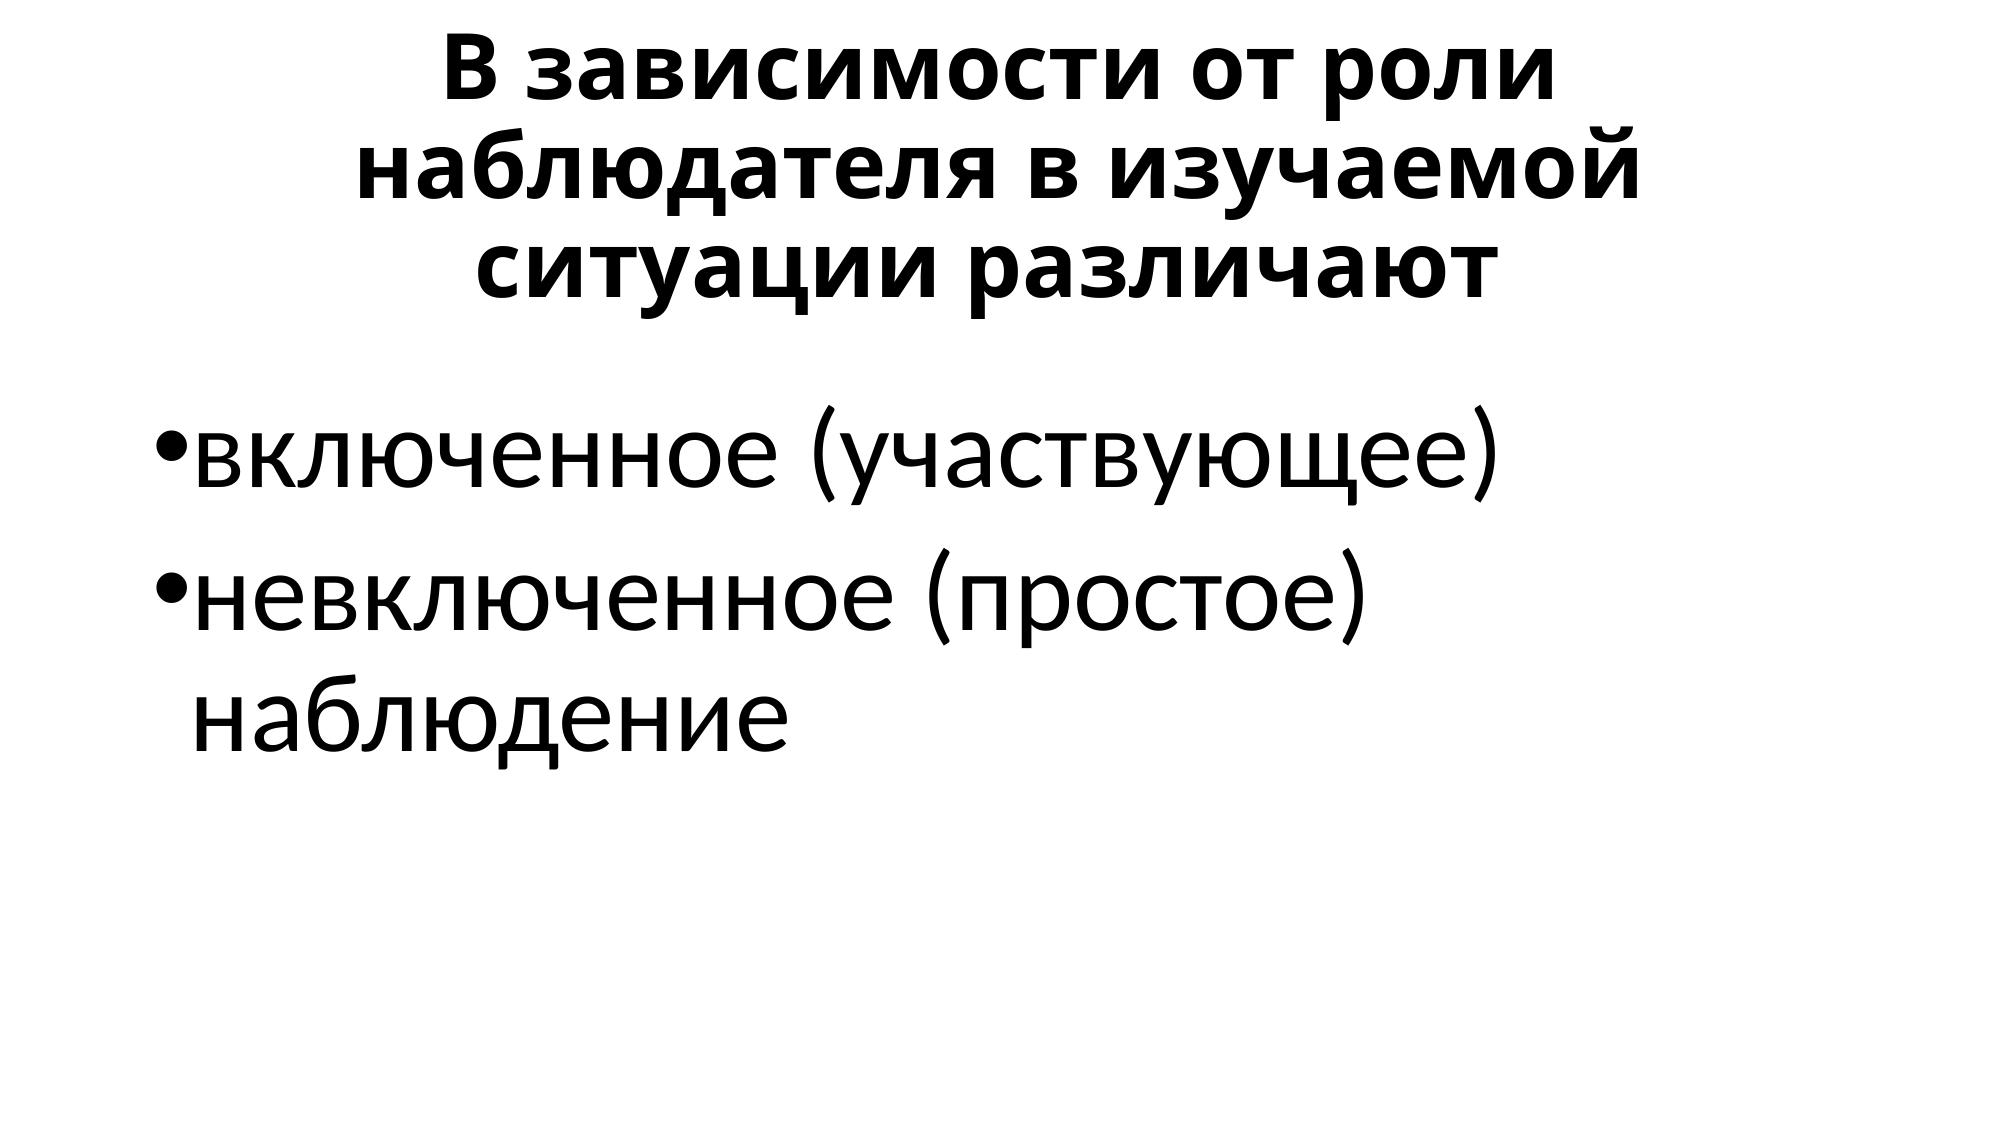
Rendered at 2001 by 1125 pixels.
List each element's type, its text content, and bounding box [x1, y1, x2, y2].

list включенное (участвующее) невключенное (простое) наблюдение [137, 299, 1863, 1014]
title В зависимости от роли наблюдателя в изучаемой ситуации различают [137, 59, 1863, 278]
